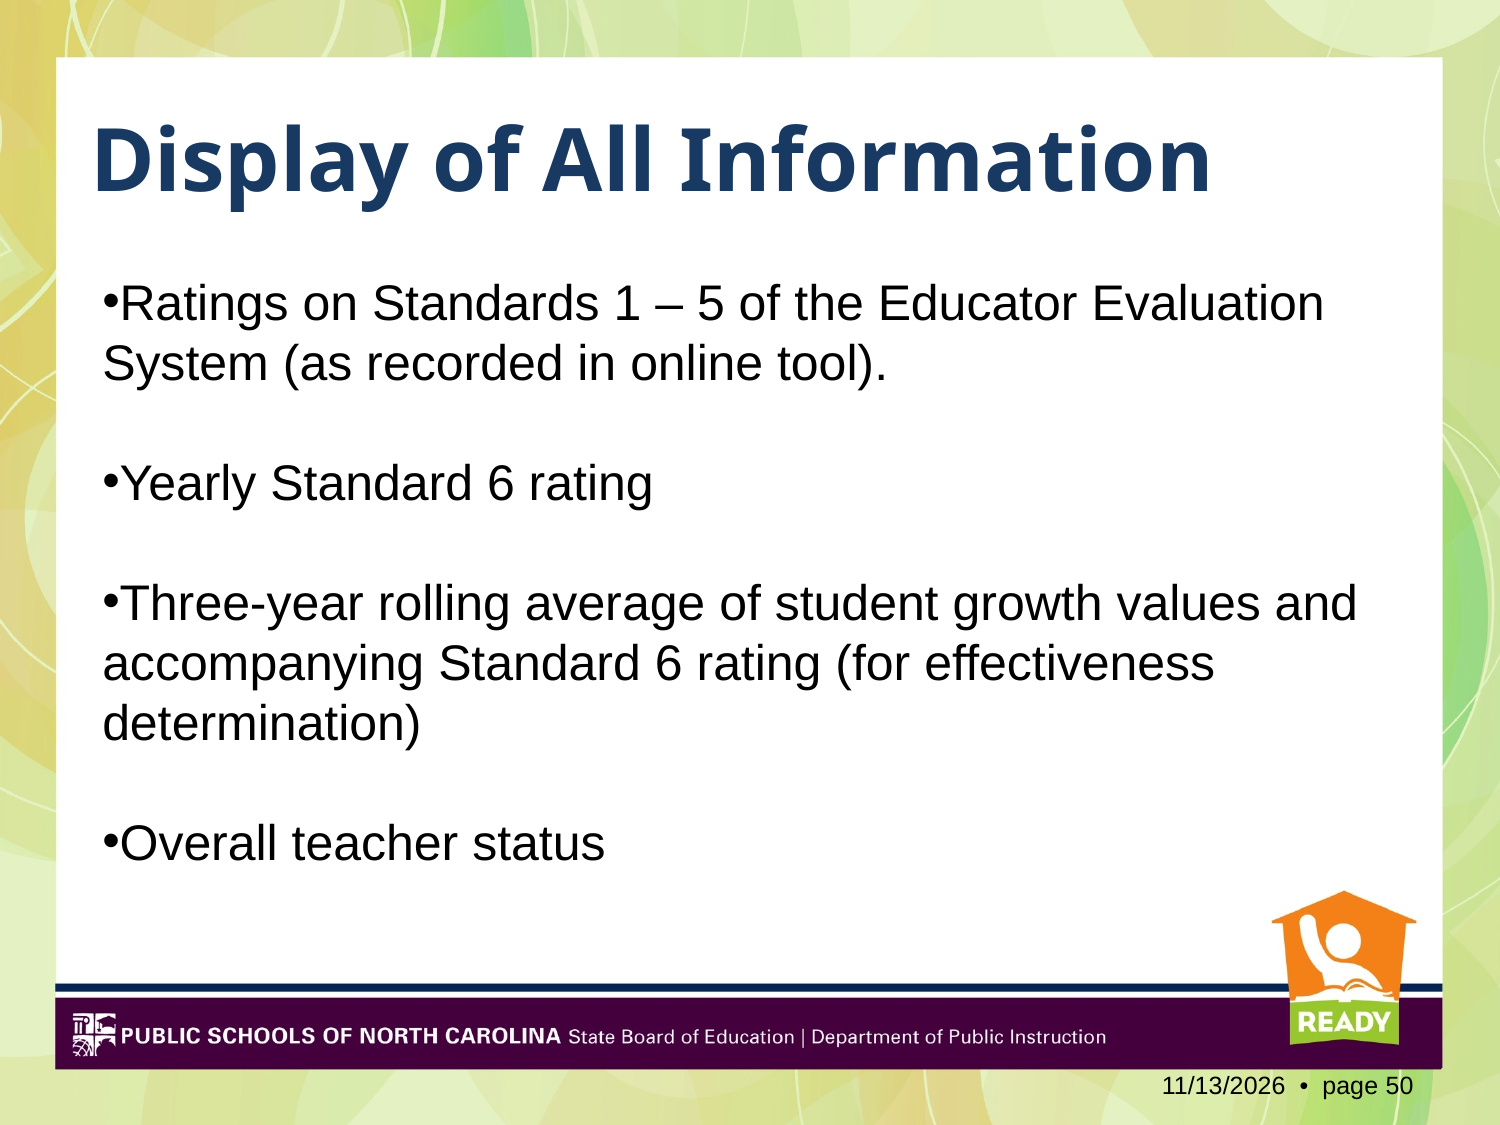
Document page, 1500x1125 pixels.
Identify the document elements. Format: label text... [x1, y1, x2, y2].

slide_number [1147, 1062, 1460, 1122]
text_box Ratings on Standards 1 – 5 of the Educator Evaluation System (as recorded in online tool). Yearly Standard 6 rating Three-year rolling average of student growth values and accompanying Standard 6 rating (for effectiveness determination) Overall teacher status [87, 263, 1425, 879]
title Display of All Information [75, 87, 1400, 225]
picture [0, 0, 1500, 1125]
